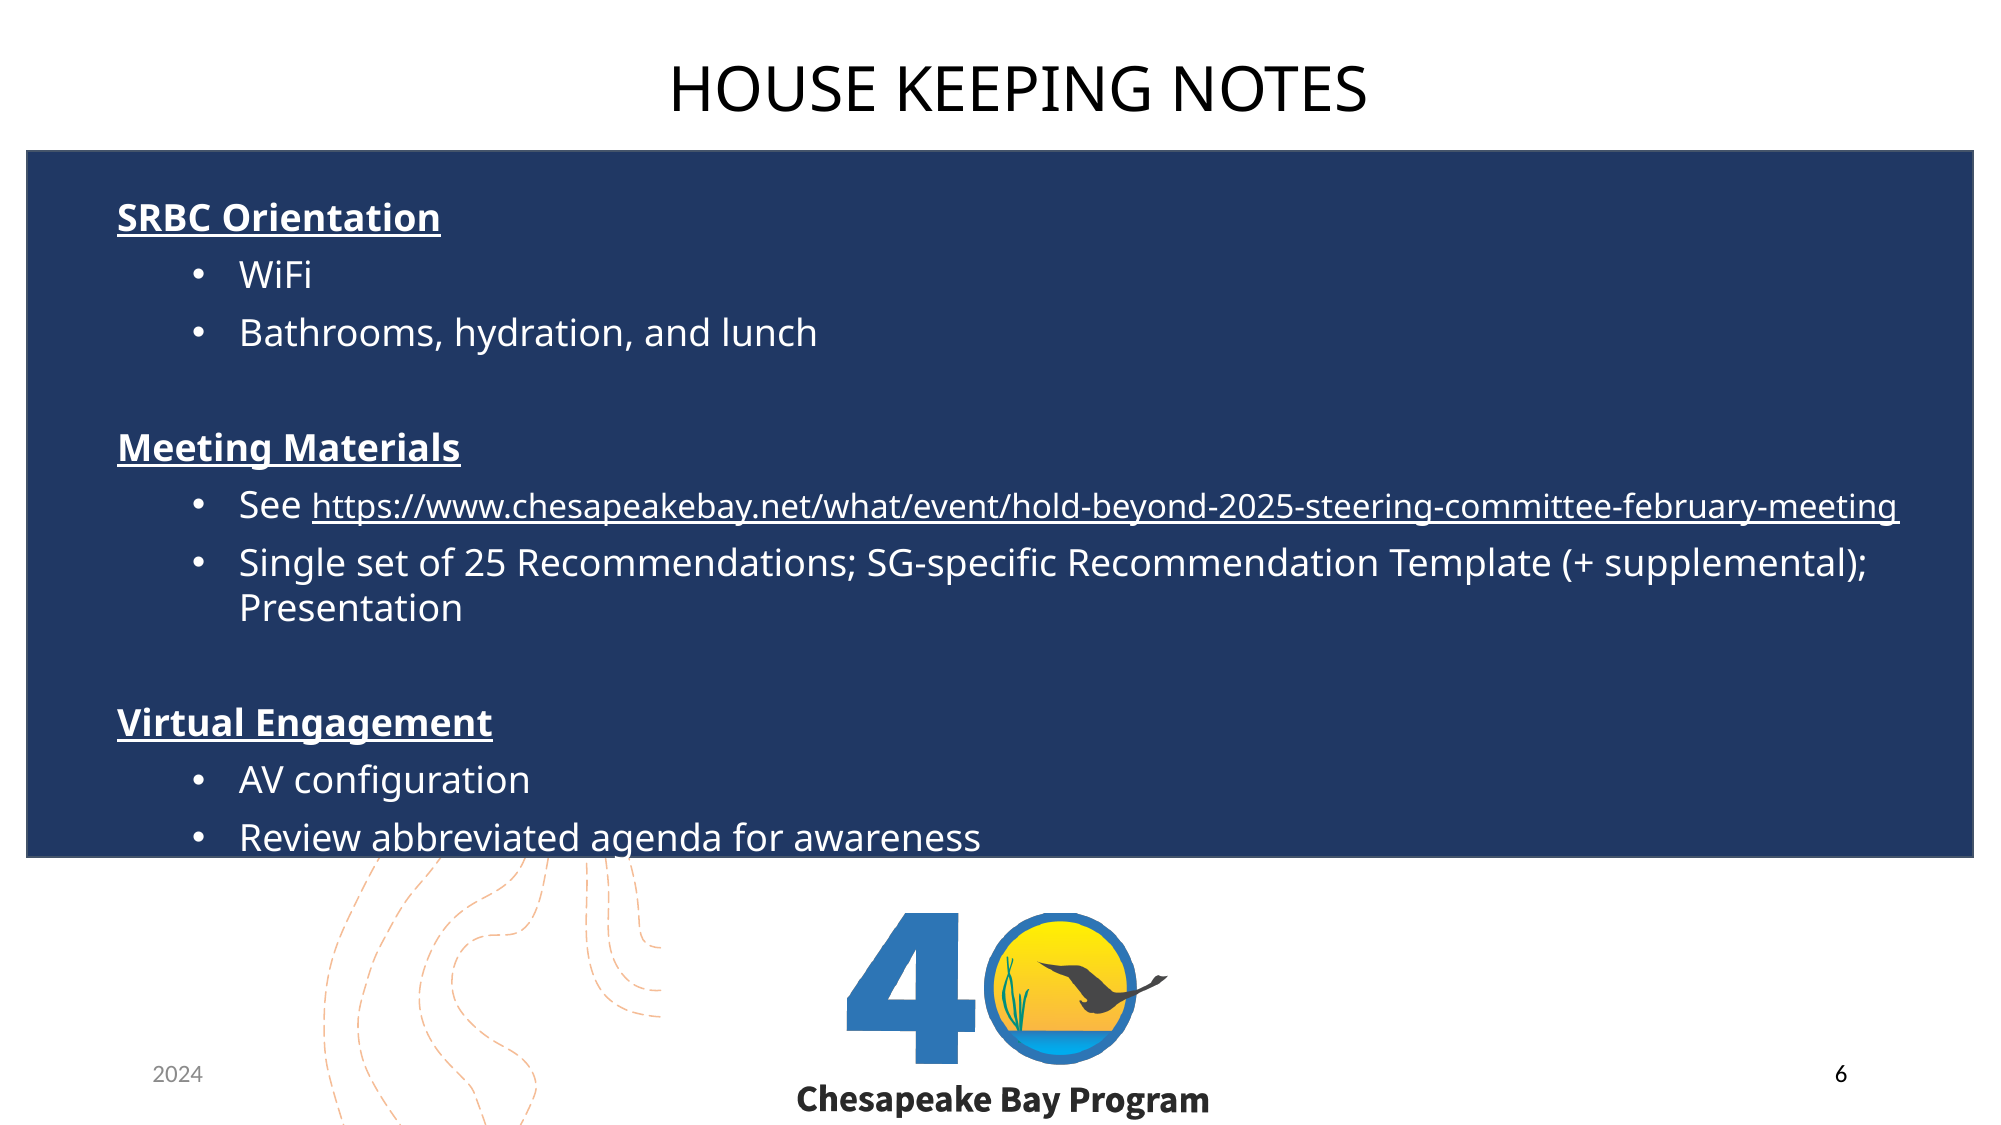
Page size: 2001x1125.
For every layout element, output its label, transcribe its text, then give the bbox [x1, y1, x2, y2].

picture [789, 913, 1216, 1120]
text_box SRBC Orientation WiFi Bathrooms, hydration, and lunch Meeting Materials See https://www.chesapeakebay.net/what/event/hold-beyond-2025-steering-committee-february-meeting Single set of 25 Recommendations; SG-specific Recommendation Template (+ supplemental); Presentation Virtual Engagement AV configuration Review abbreviated agenda for awareness [26, 150, 1974, 858]
title HOUSE KEEPING NOTES [362, 0, 1676, 150]
slide_number 6 [1412, 1042, 1863, 1103]
slide_number 2024 [137, 1042, 588, 1103]
